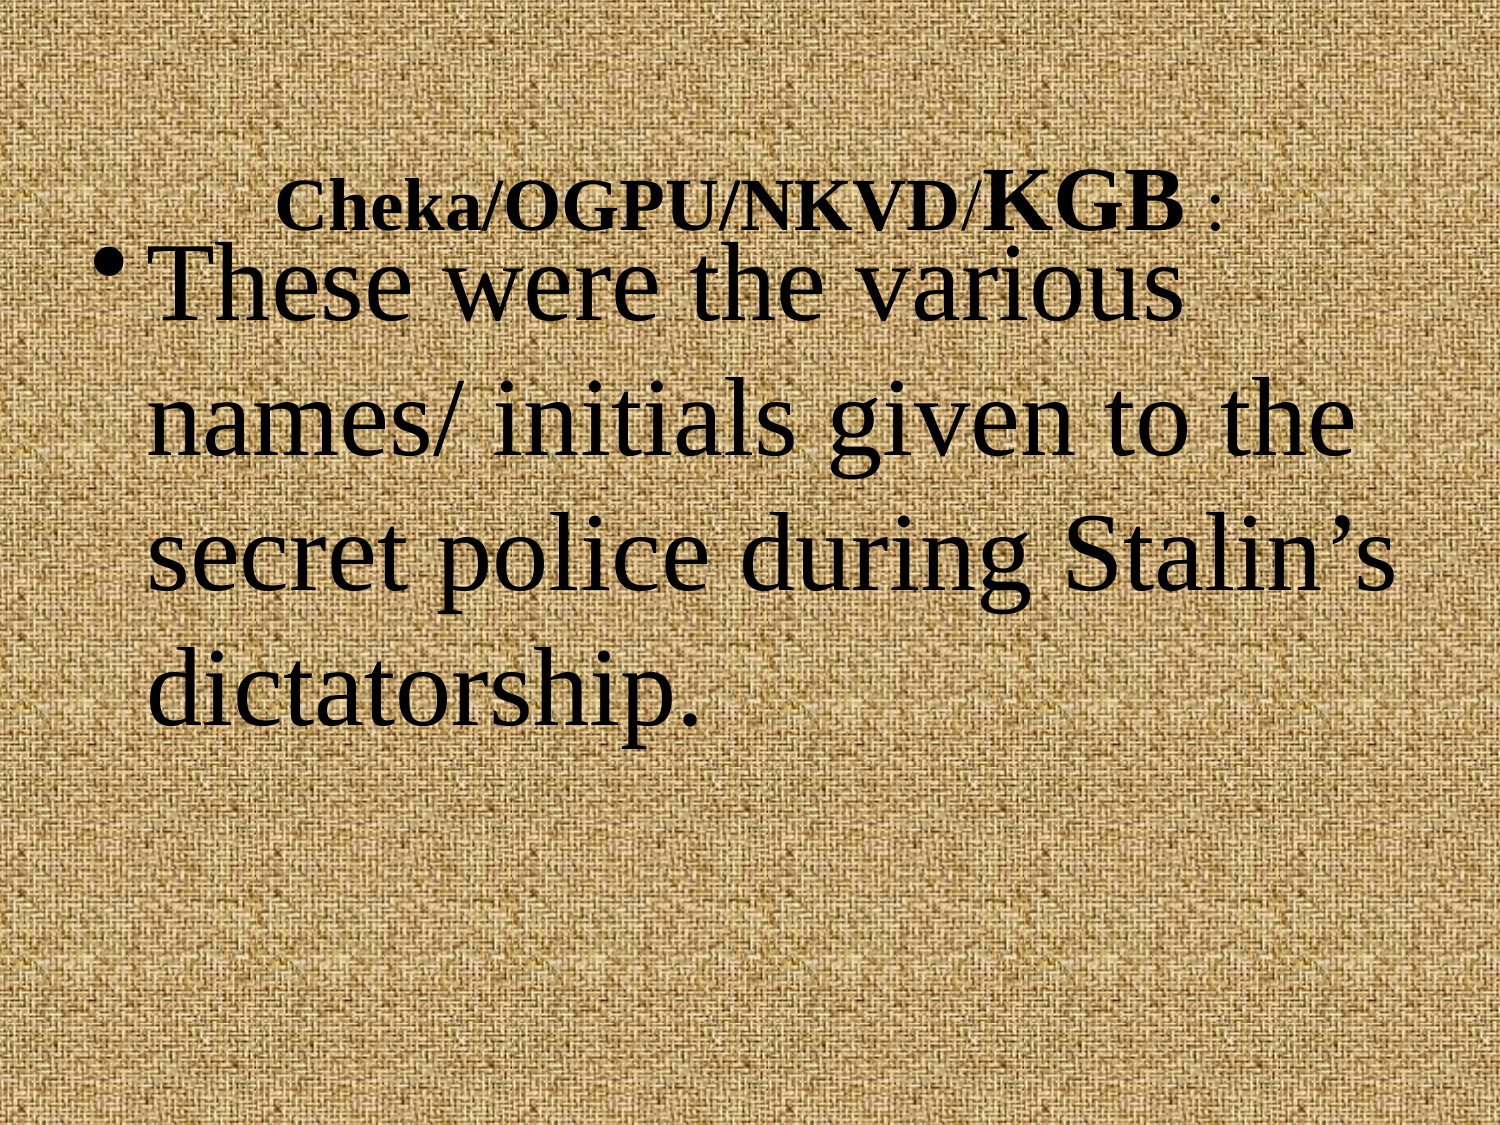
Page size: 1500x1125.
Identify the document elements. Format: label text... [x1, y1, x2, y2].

list These were the various names/ initials given to the secret police during Stalin’s dictatorship. [74, 199, 1426, 938]
picture [0, 0, 1500, 1125]
title Cheka/OGPU/NKVD/KGB : [112, 99, 1388, 199]
